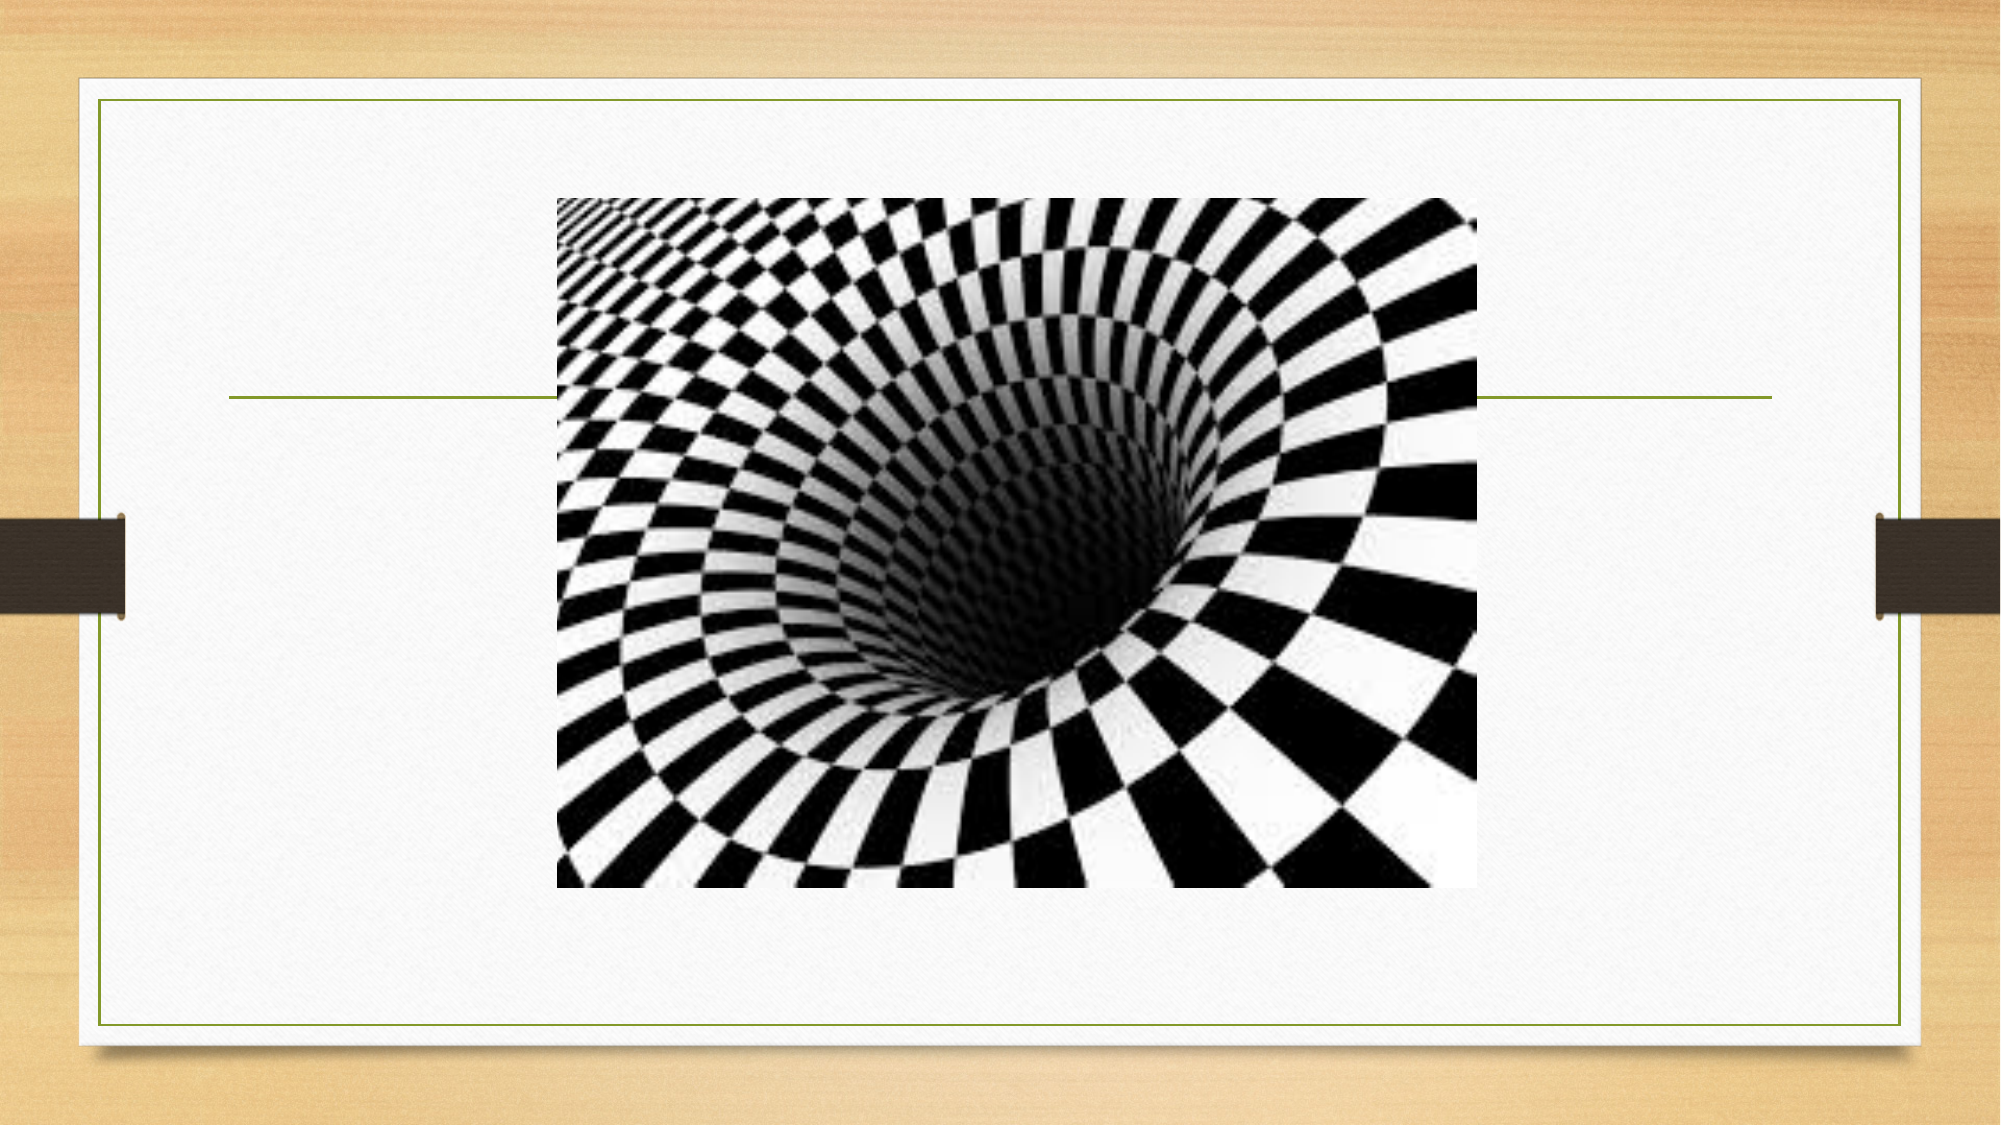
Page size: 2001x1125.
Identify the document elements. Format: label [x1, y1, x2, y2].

list [557, 198, 1478, 888]
picture [0, 0, 2001, 1125]
